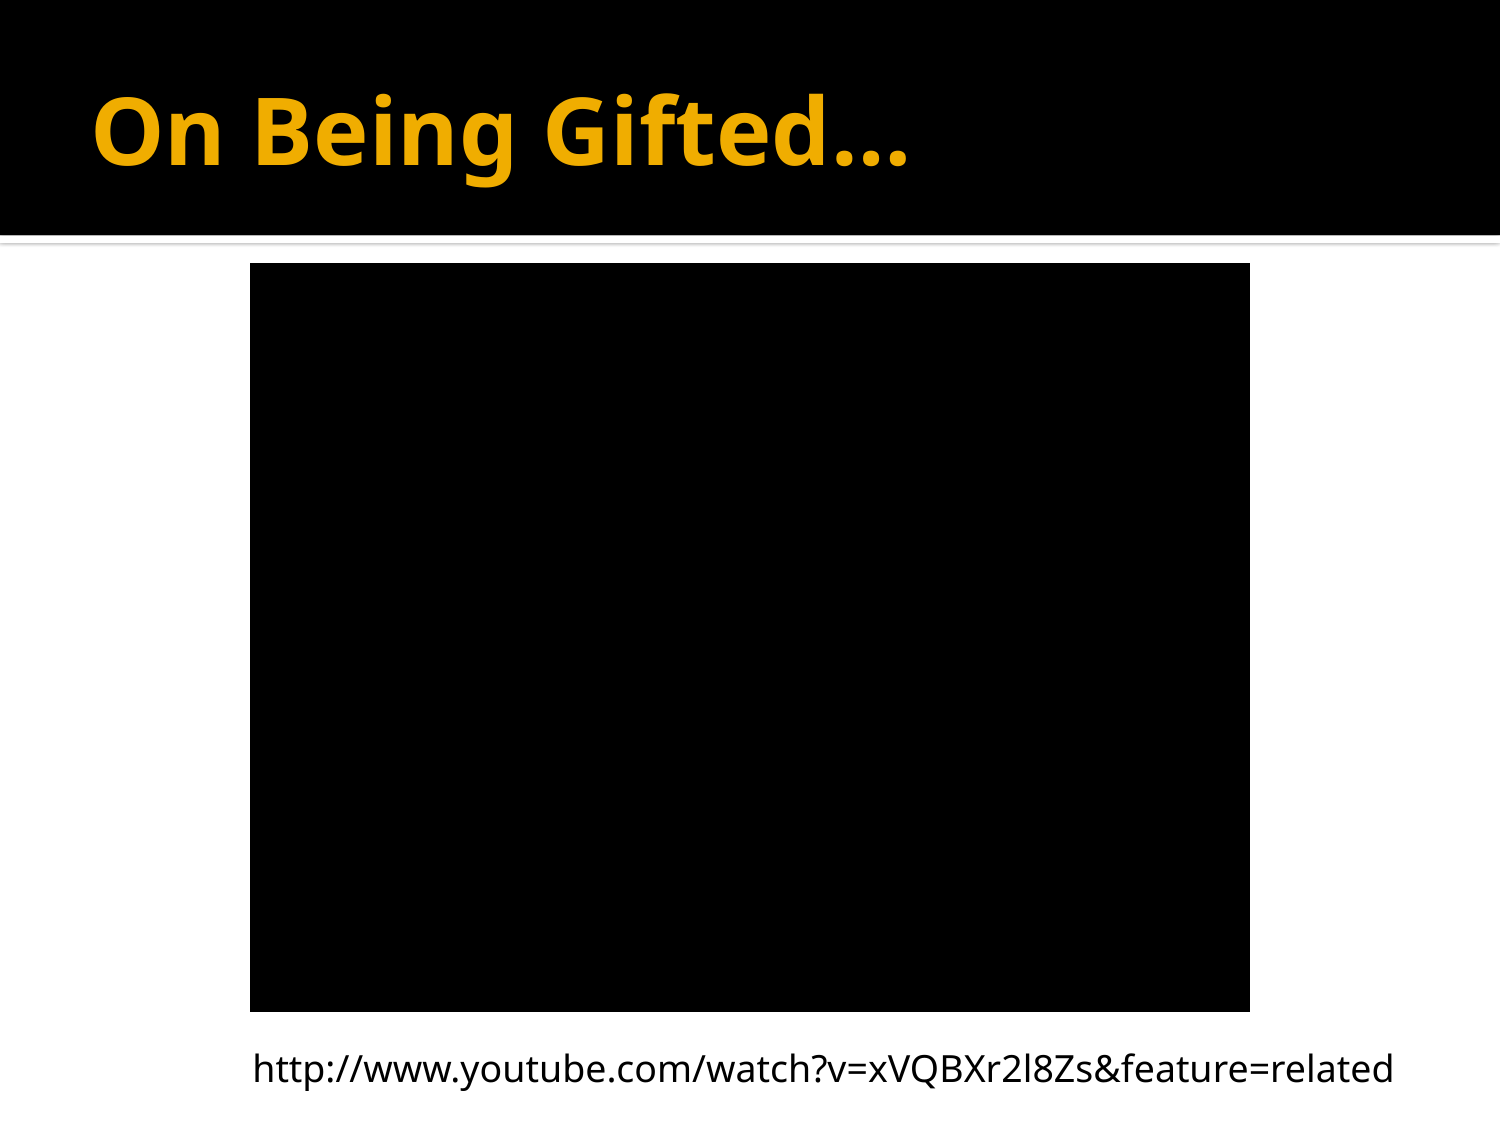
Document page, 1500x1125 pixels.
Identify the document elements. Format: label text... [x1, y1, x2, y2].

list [249, 262, 1250, 1013]
title On Being Gifted… [75, 25, 1425, 231]
text_box http://www.youtube.com/watch?v=xVQBXr2l8Zs&feature=related [237, 1037, 1438, 1098]
